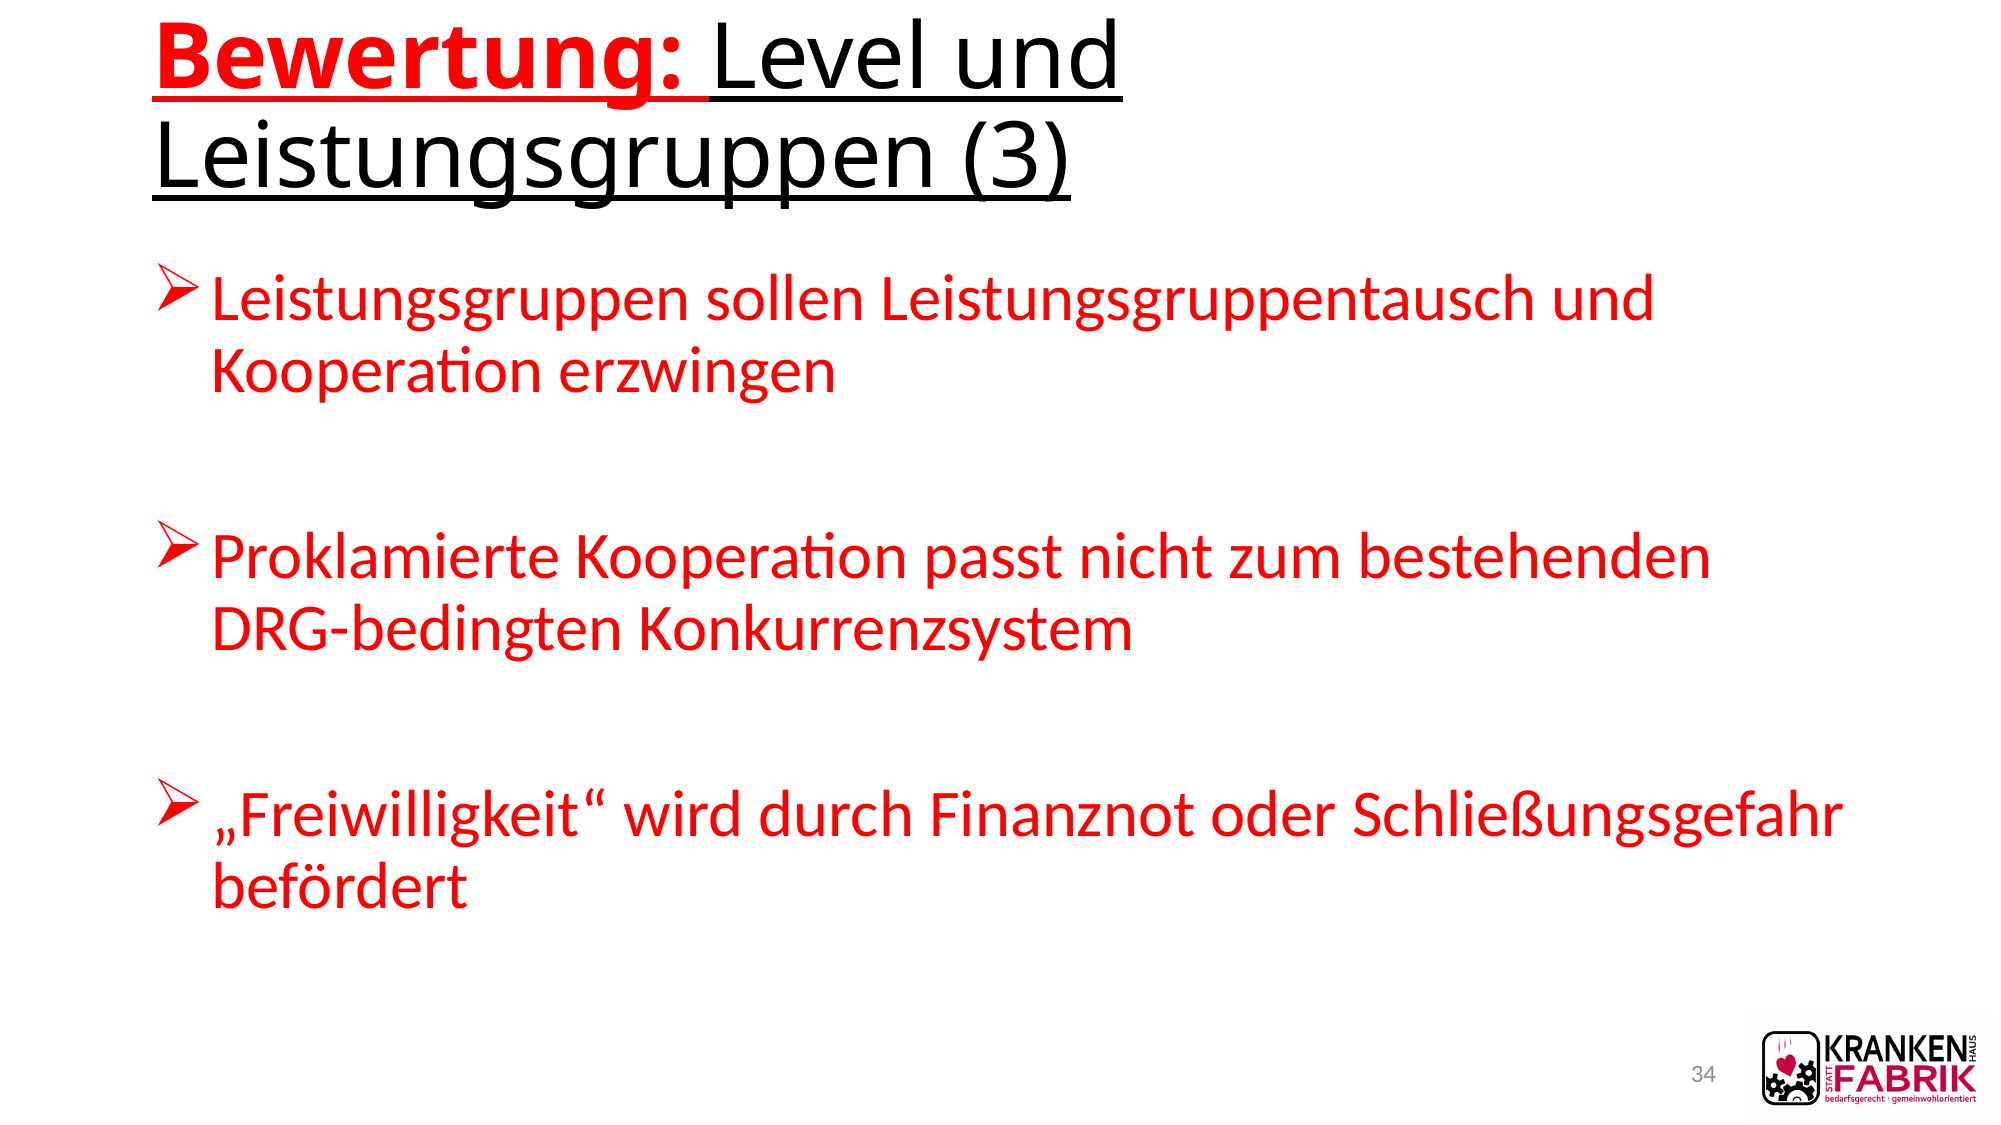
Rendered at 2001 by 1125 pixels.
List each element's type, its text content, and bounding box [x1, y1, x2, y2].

list Leistungsgruppen sollen Leistungsgruppentausch und Kooperation erzwingen Proklamierte Kooperation passt nicht zum bestehenden DRG-bedingten Konkurrenzsystem „Freiwilligkeit“ wird durch Finanznot oder Schließungsgefahr befördert [137, 255, 1863, 1081]
title Bewertung: Level und Leistungsgruppen (3) [137, 0, 1863, 218]
picture [1744, 1013, 1994, 1123]
slide_number 34 [1281, 1042, 1731, 1103]
